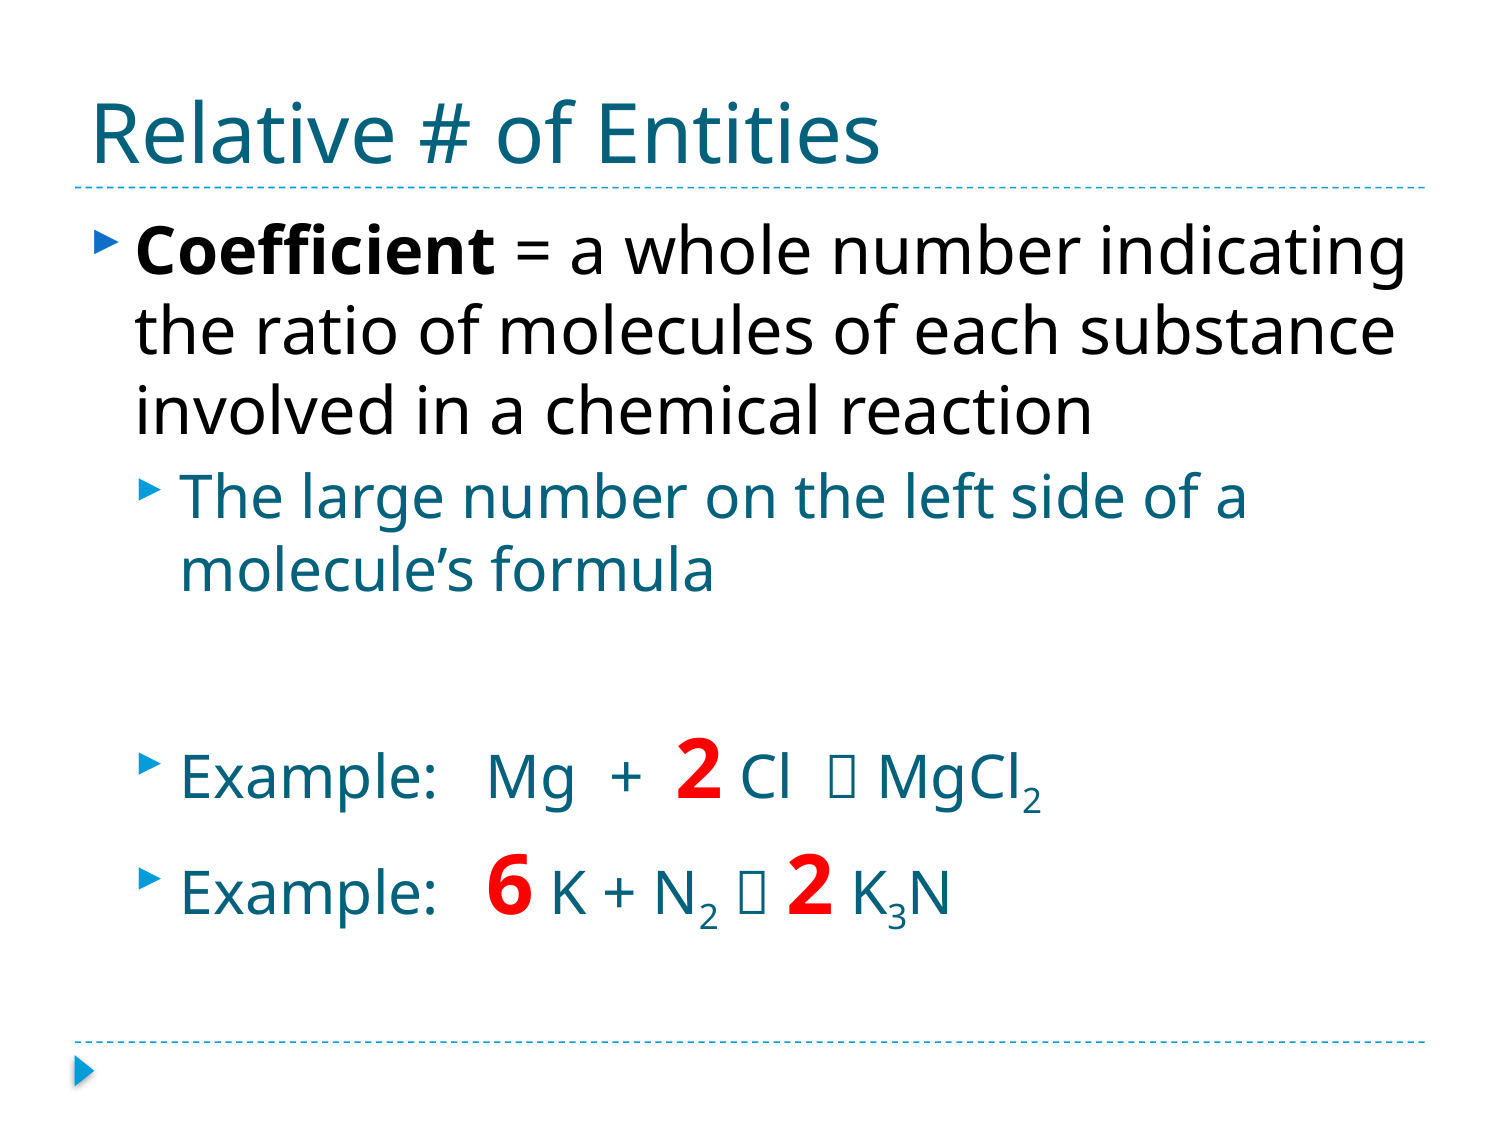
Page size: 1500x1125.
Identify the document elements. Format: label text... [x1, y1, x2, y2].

title Relative # of Entities [75, 24, 1425, 188]
list Coefficient = a whole number indicating the ratio of molecules of each substance involved in a chemical reaction The large number on the left side of a molecule’s formula Example: Mg + 2 Cl  MgCl2 Example: 6 K + N2  2 K3N [75, 200, 1425, 1010]
